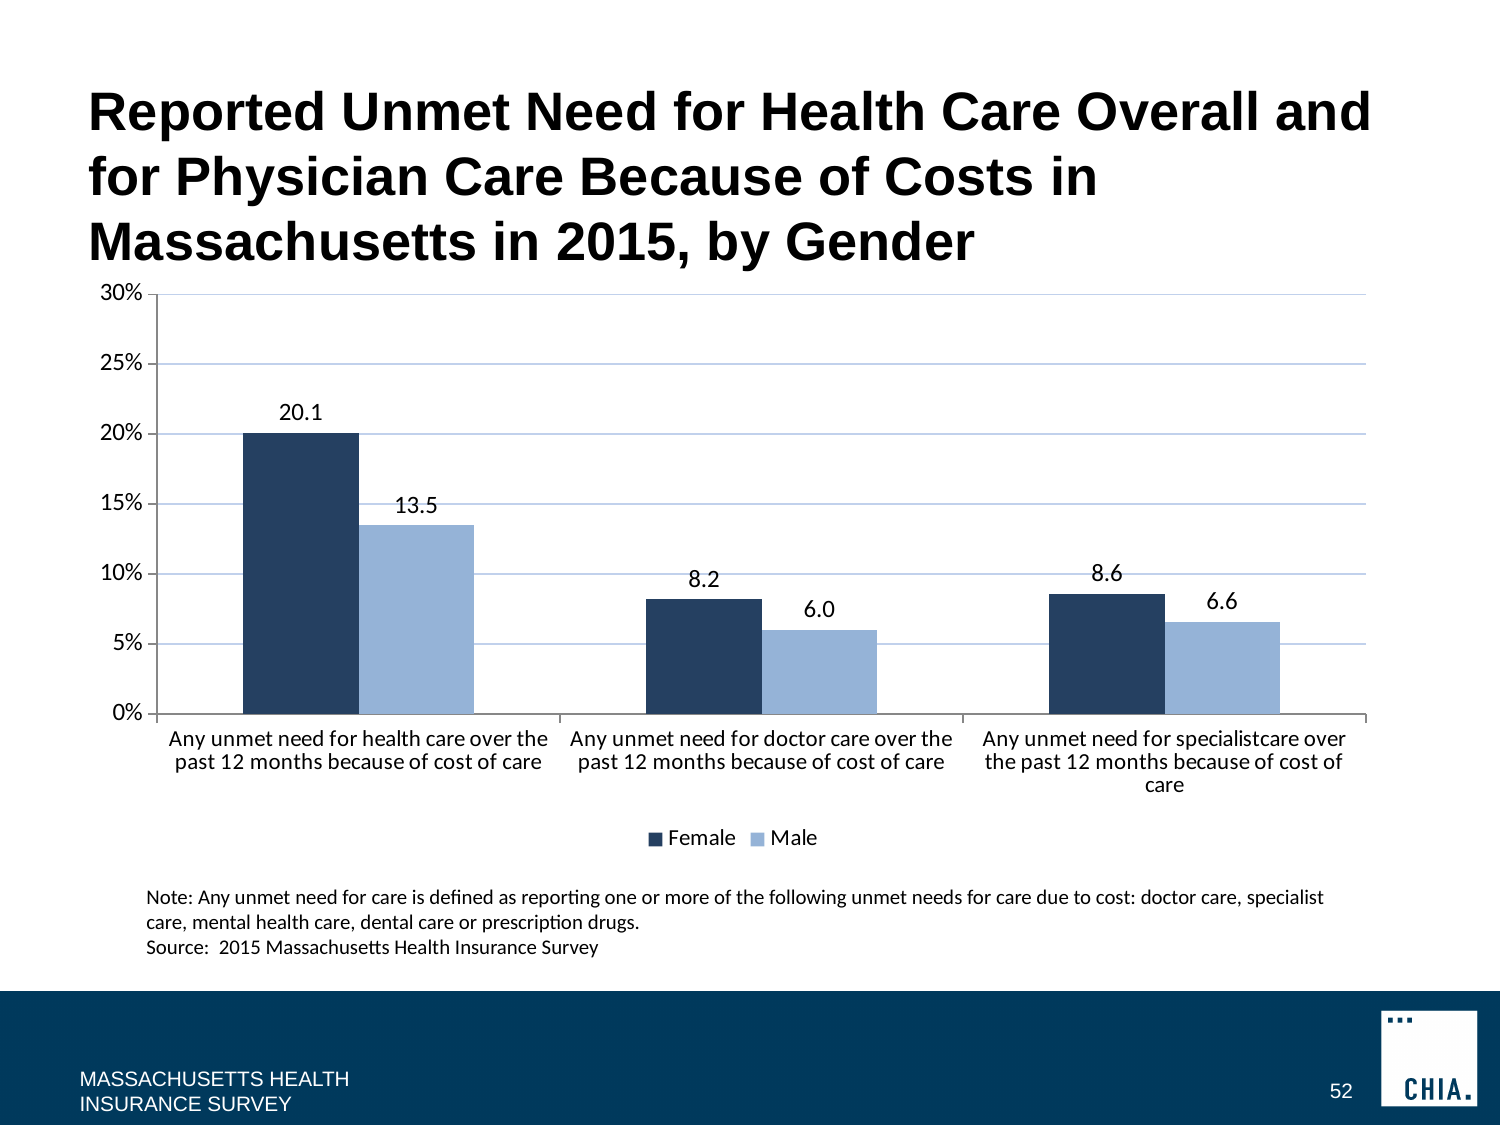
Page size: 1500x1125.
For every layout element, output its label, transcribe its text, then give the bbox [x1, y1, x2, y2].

picture [0, 991, 1500, 1125]
slide_number 52 [1017, 1060, 1368, 1121]
chart [73, 269, 1393, 858]
title Reported Unmet Need for Health Care Overall and for Physician Care Because of Costs in Massachusetts in 2015, by Gender [73, 120, 1393, 227]
text_box Note: Any unmet need for care is defined as reporting one or more of the following unmet needs for care due to cost: doctor care, specialist care, mental health care, dental care or prescription drugs. Source: 2015 Massachusetts Health Insurance Survey [131, 876, 1368, 966]
footer MASSACHUSETTS HEALTH INSURANCE SURVEY [64, 1060, 430, 1121]
